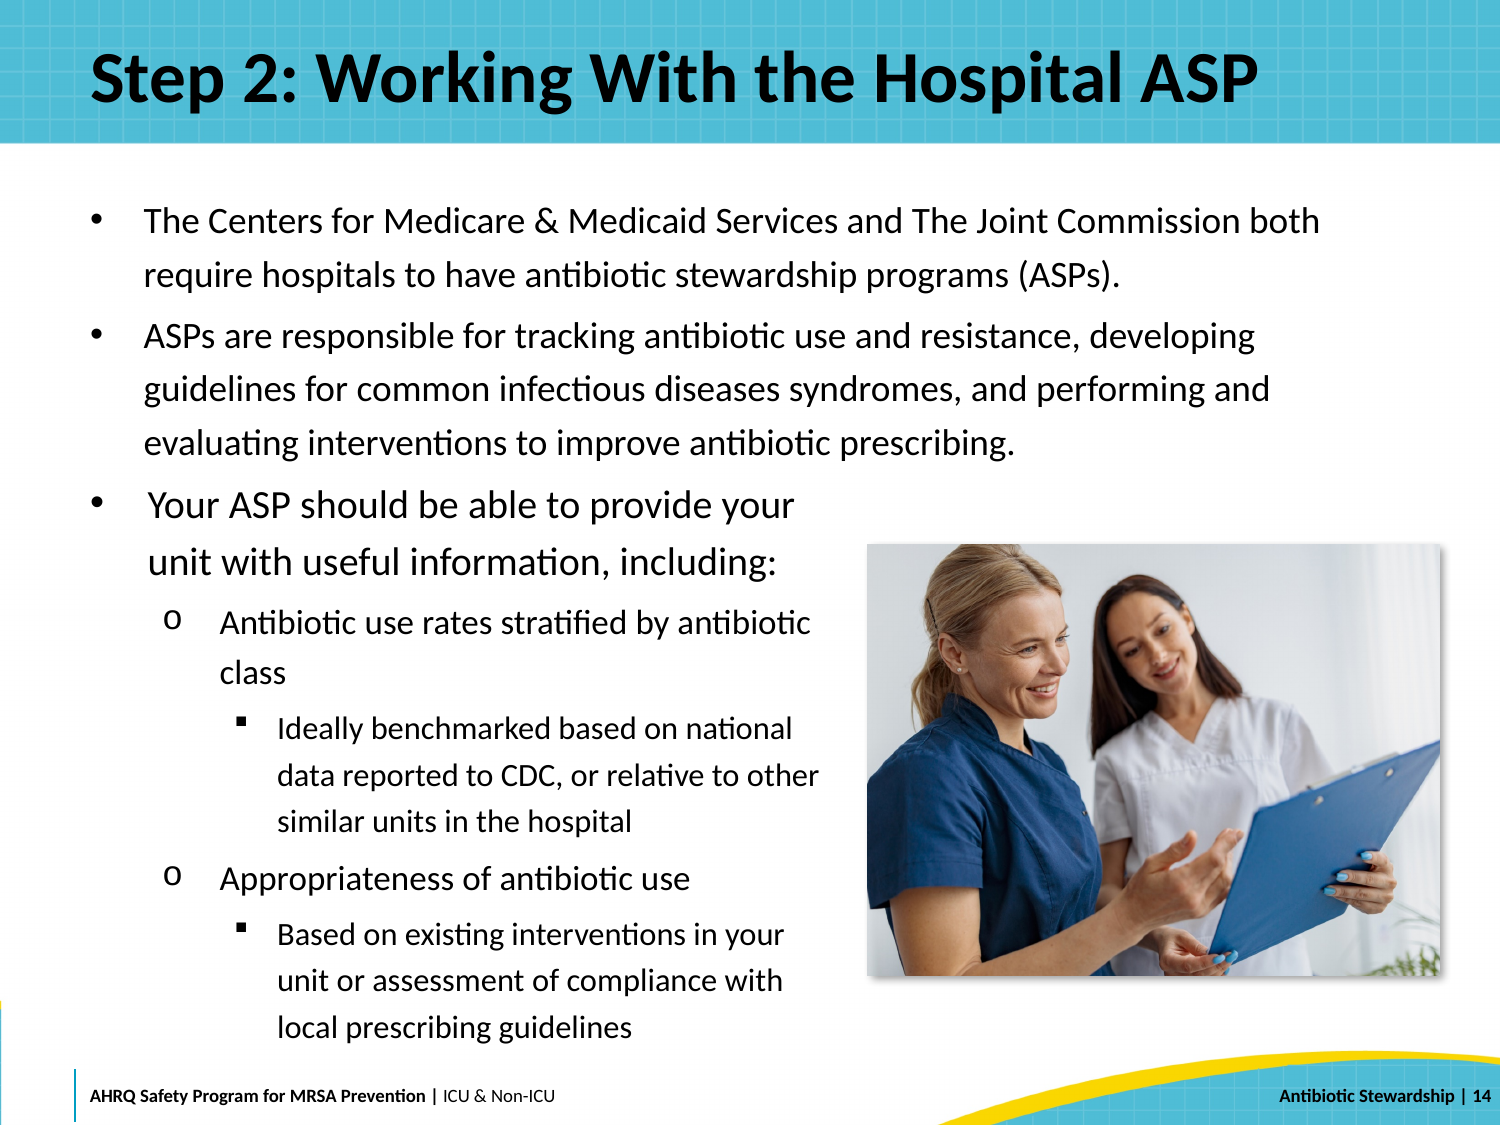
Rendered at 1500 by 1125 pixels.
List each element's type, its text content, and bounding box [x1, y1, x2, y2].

list The Centers for Medicare & Medicaid Services and The Joint Commission both require hospitals to have antibiotic stewardship programs (ASPs). ASPs are responsible for tracking antibiotic use and resistance, developing guidelines for common infectious diseases syndromes, and performing and evaluating interventions to improve antibiotic prescribing. [75, 179, 1425, 471]
slide_number | 14 [1455, 1065, 1500, 1125]
picture [0, 0, 1500, 1125]
list Your ASP should be able to provide your unit with useful information, including: Antibiotic use rates stratified by antibiotic class Ideally benchmarked based on national data reported to CDC, or relative to other similar units in the hospital Appropriateness of antibiotic use Based on existing interventions in your unit or assessment of compliance with local prescribing guidelines [75, 460, 840, 1065]
title Step 2: Working With the Hospital ASP [75, 0, 1440, 150]
